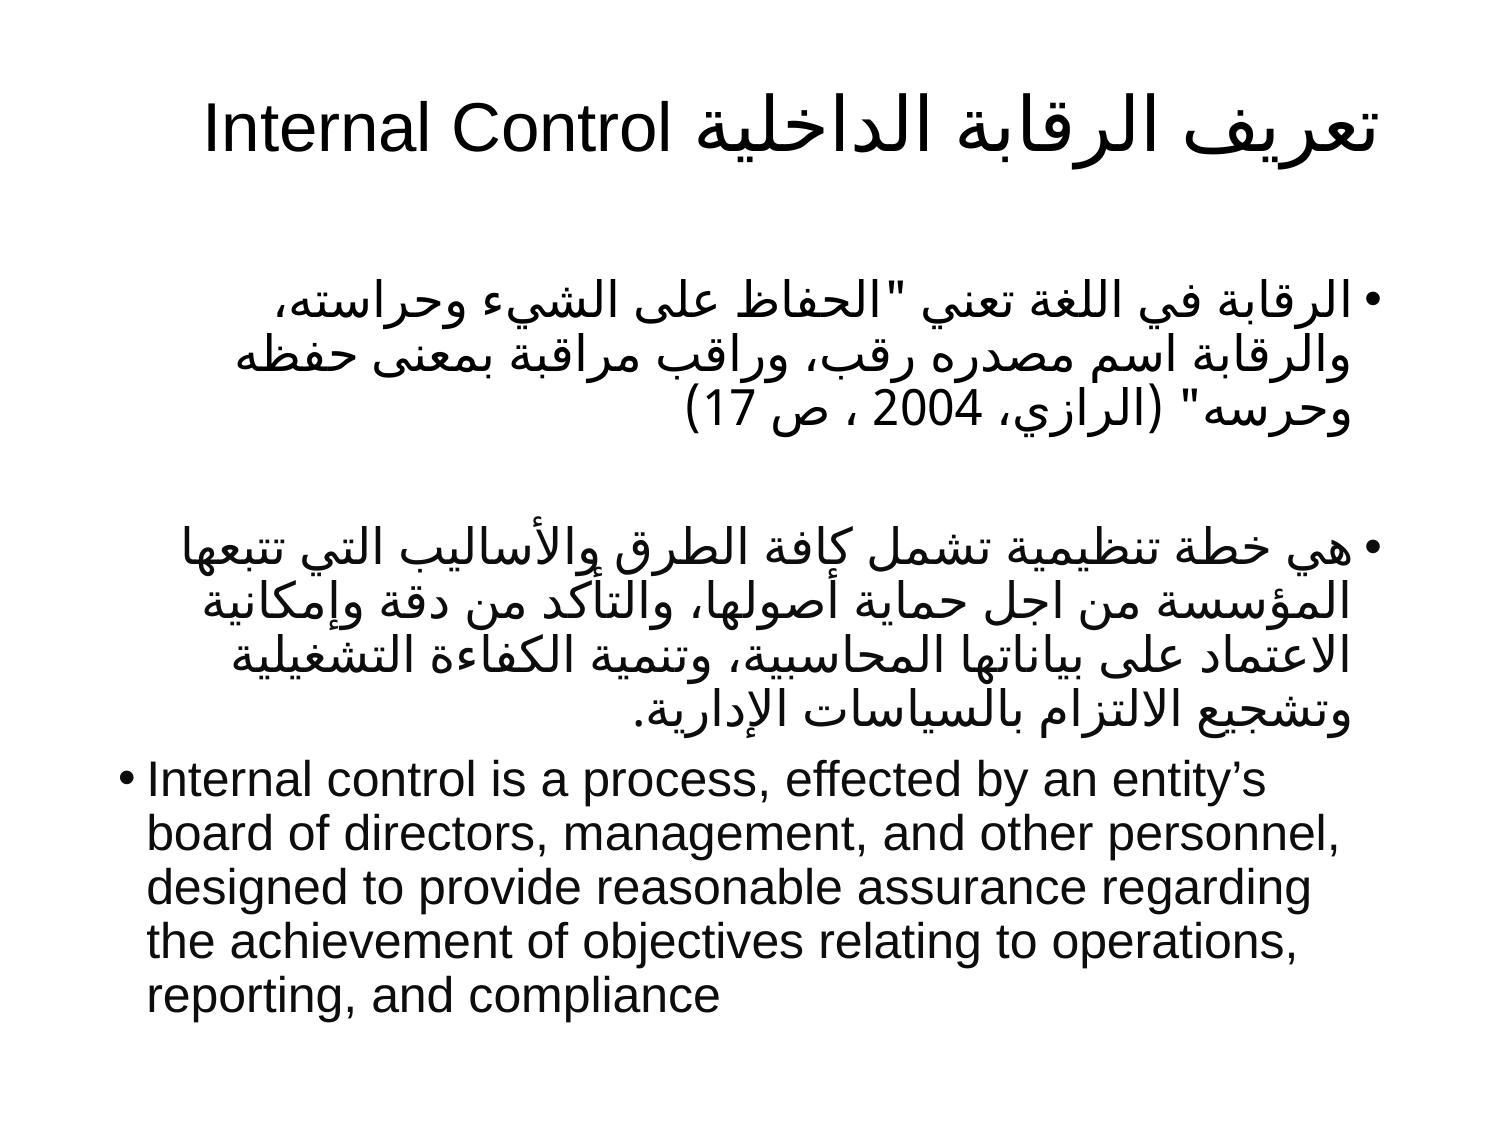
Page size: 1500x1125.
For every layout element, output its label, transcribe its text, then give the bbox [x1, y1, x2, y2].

list الرقابة في اللغة تعني "الحفاظ على الشيء وحراسته، والرقابة اسم مصدره رقب، وراقب مراقبة بمعنى حفظه وحرسه" (الرازي، 2004 ، ص 17) هي خطة تنظيمية تشمل كافة الطرق والأساليب التي تتبعها المؤسسة من اجل حماية أصولها، والتأكد من دقة وإمكانية الاعتماد على بياناتها المحاسبية، وتنمية الكفاءة التشغيلية وتشجيع الالتزام بالسياسات الإدارية. Internal control is a process, effected by an entity’s board of directors, management, and other personnel, designed to provide reasonable assurance regarding the achievement of objectives relating to operations, reporting, and compliance [103, 267, 1397, 1014]
title تعريف الرقابة الداخلية Internal Control [103, 59, 1397, 267]
